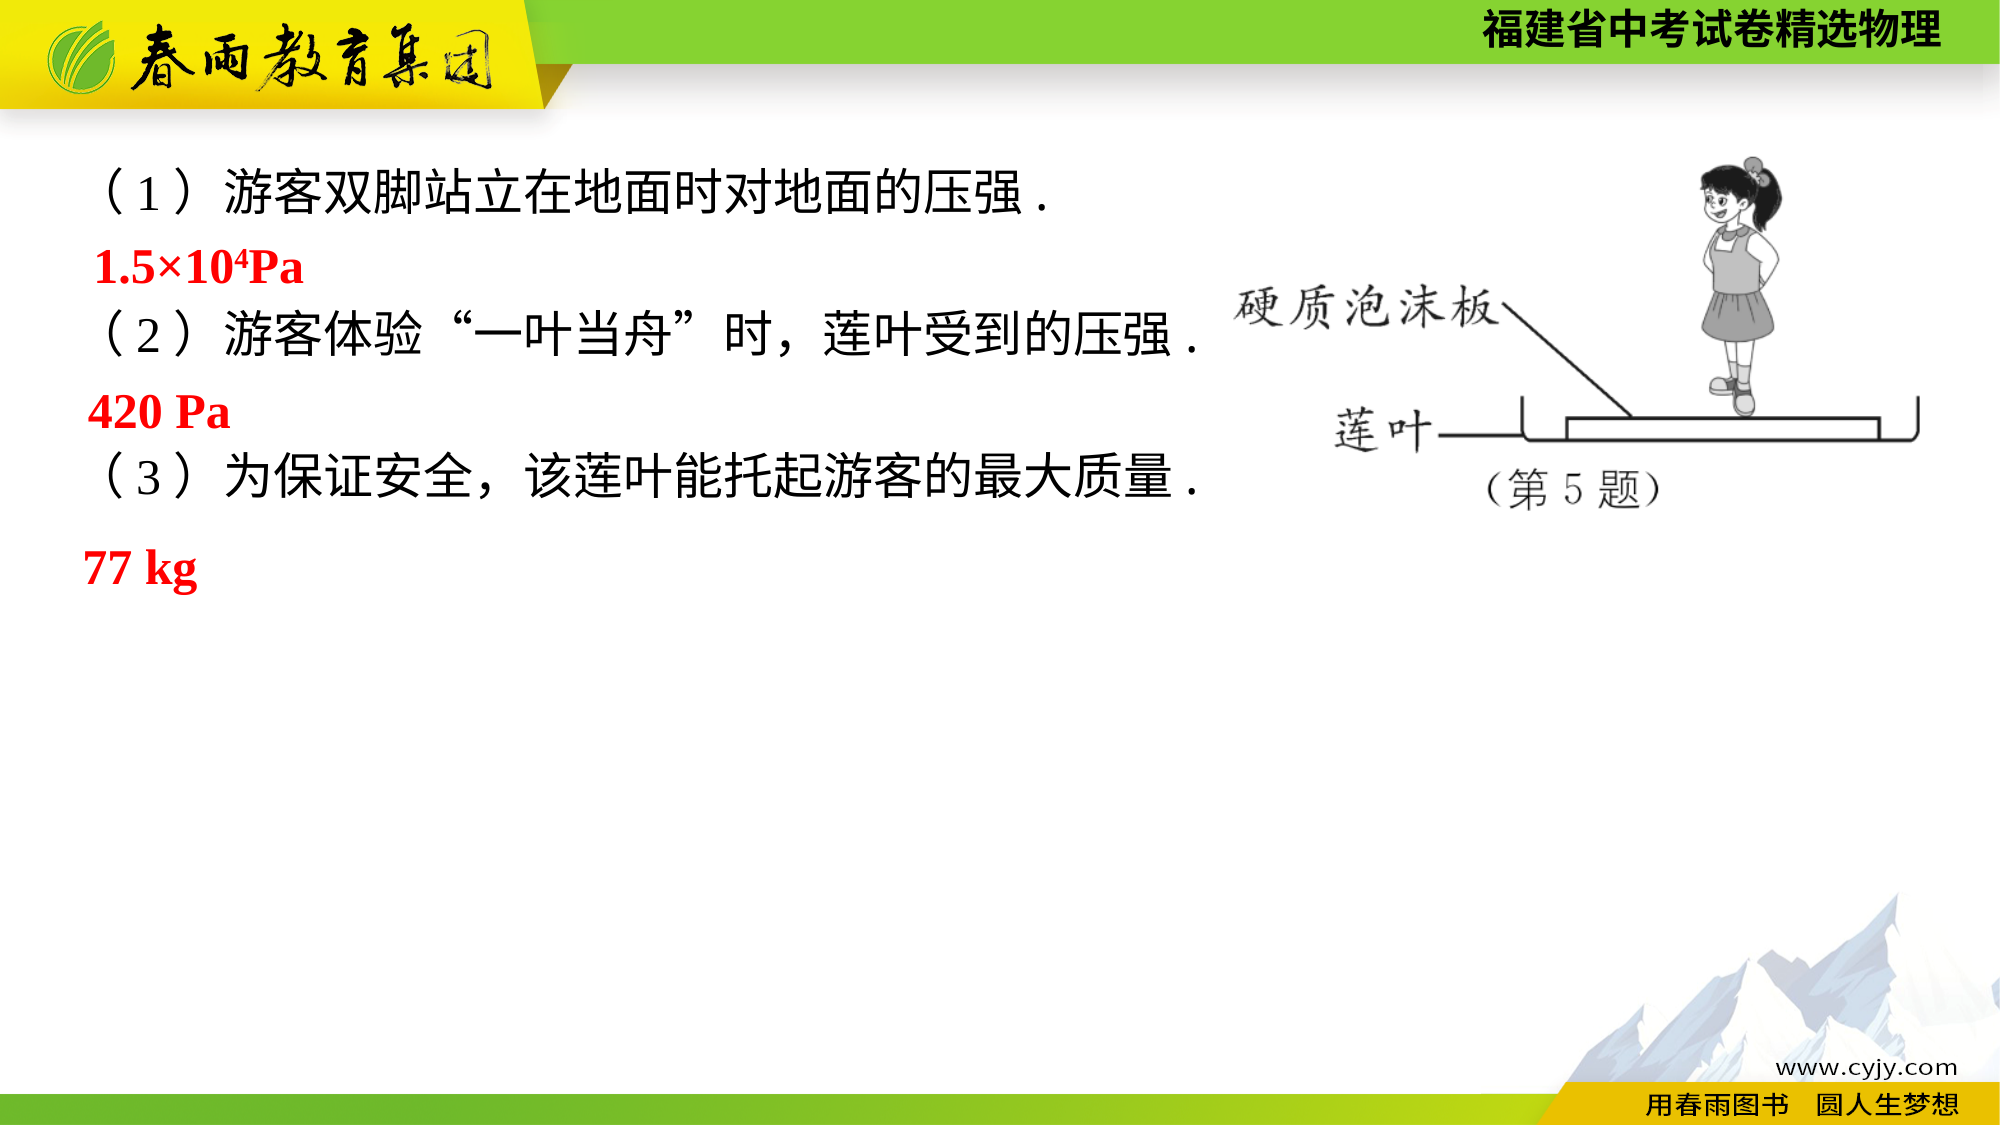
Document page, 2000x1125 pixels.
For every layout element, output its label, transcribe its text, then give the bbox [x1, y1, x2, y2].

list （1）游客双脚站立在地面时对地面的压强. （2）游客体验“一叶当舟”时，莲叶受到的压强. （3）为保证安全，该莲叶能托起游客的最大质量. [59, 122, 1944, 517]
text_box 77 kg [67, 496, 213, 602]
text_box 1.5×104Pa [78, 196, 320, 301]
picture [0, 0, 2000, 1125]
text_box 420 Pa [73, 341, 246, 446]
